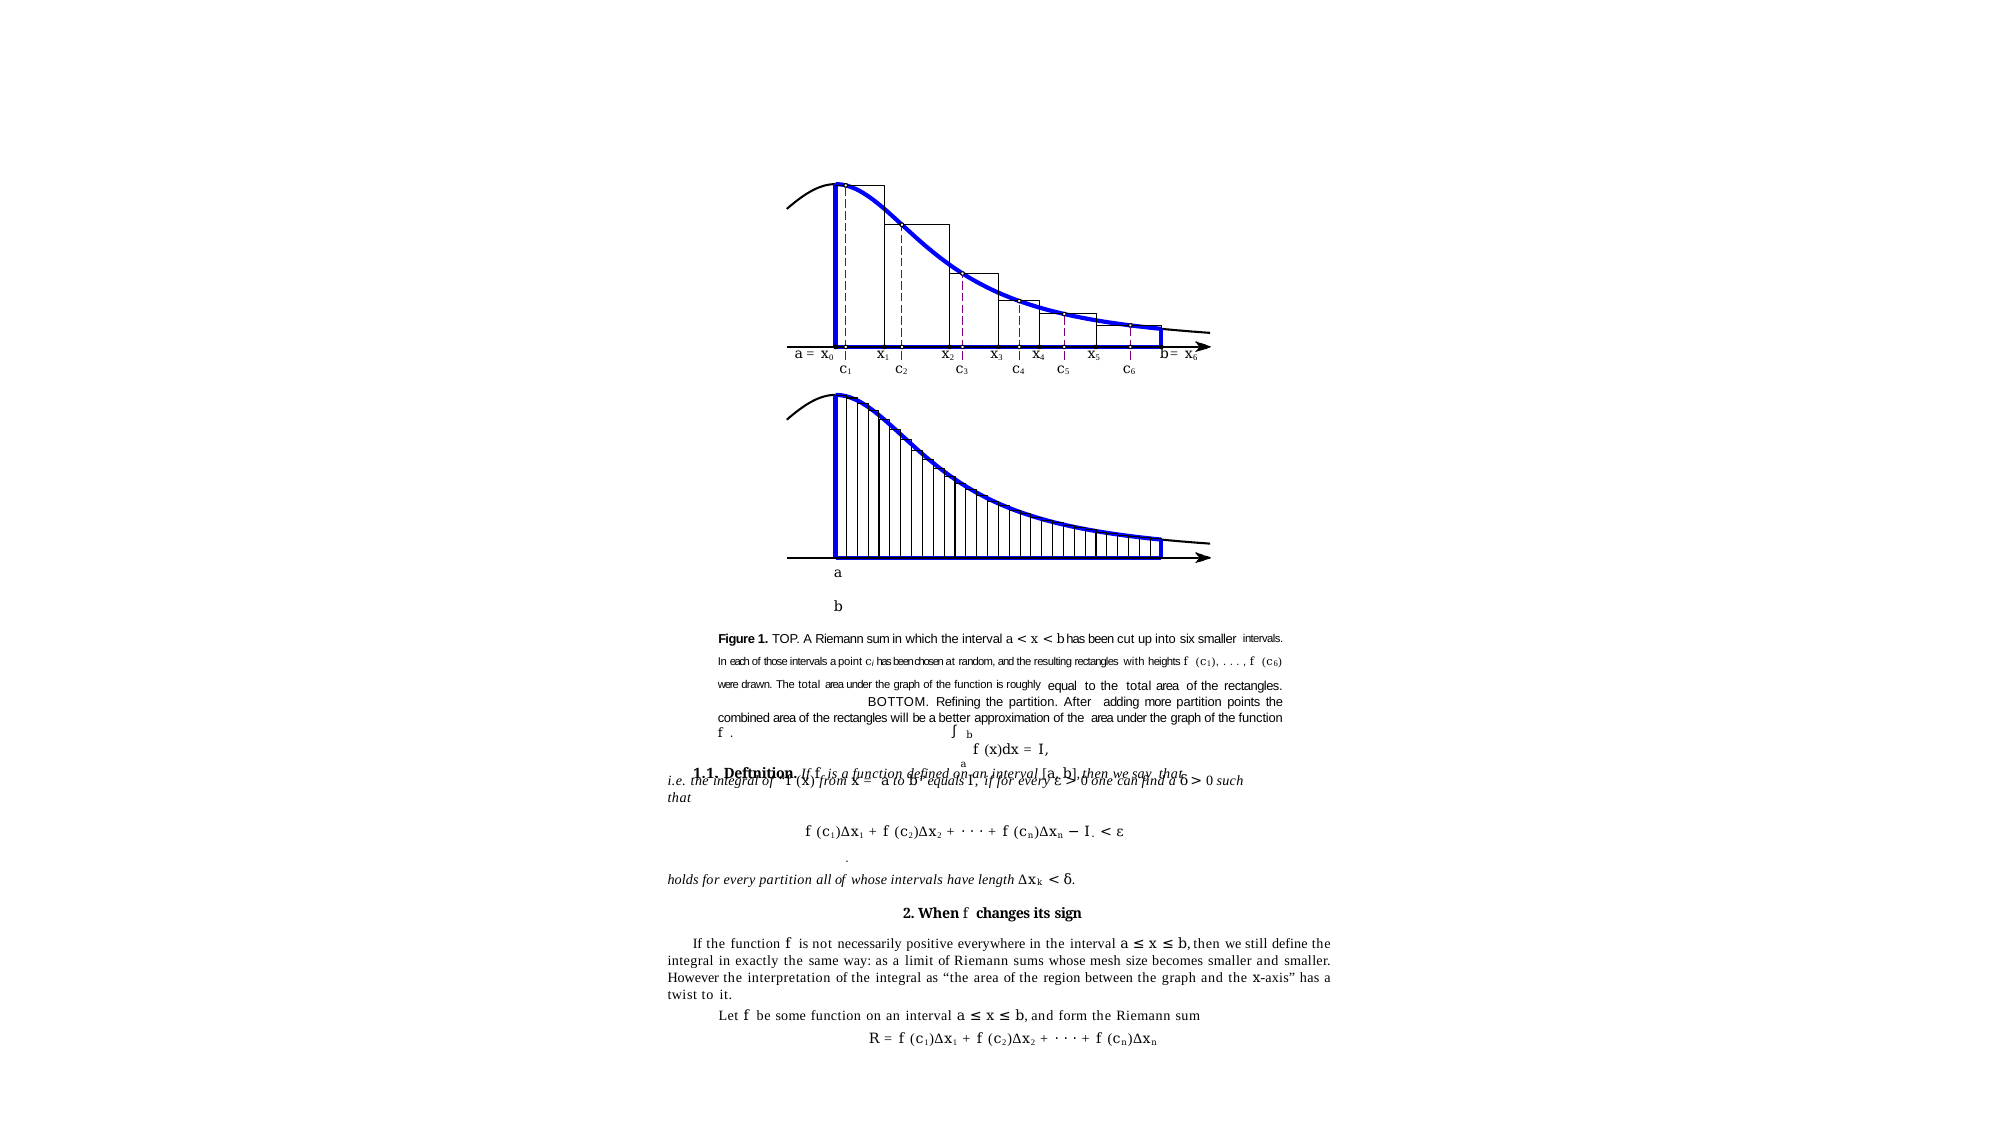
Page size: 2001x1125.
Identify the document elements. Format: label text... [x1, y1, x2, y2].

text_box [998, 505, 1010, 558]
text_box [944, 476, 955, 558]
text_box [933, 468, 945, 558]
text_box [1128, 536, 1140, 558]
text_box [1065, 313, 1097, 347]
text_box c3 [954, 356, 969, 377]
text_box [1096, 325, 1130, 347]
text_box [1096, 532, 1107, 558]
text_box [885, 206, 926, 224]
text_box [1106, 533, 1118, 558]
text_box [889, 429, 901, 558]
text_box [1117, 535, 1129, 558]
text_box [1063, 525, 1075, 558]
text_box b = x6 [1158, 342, 1200, 363]
text_box [922, 459, 934, 558]
text_box a b Figure 1. TOP. A Riemann sum in which the interval a < x < b has been cut up into six smaller intervals. In each of those intervals a point ci has been chosen at random, and the resulting rectangles with heights f (c1), . . . , f (c6) were drawn. The total area under the graph of the function is roughly equal to the total area of the rectangles. BOTTOM. Refining the partition. After adding more partition points the combined area of the rectangles will be a better approximation of the area under the graph of the function f . 1.1. Deftnition. If f is a function defined on an interval [a, b], then we say that [691, 561, 1284, 739]
text_box c2 [893, 356, 909, 377]
text_box [963, 273, 999, 347]
text_box [1131, 325, 1162, 347]
text_box [987, 501, 999, 558]
text_box [998, 300, 1019, 342]
text_box [1039, 313, 1064, 347]
text_box [1020, 300, 1040, 342]
text_box [884, 224, 901, 347]
text_box [950, 234, 1153, 325]
text_box [1085, 529, 1097, 558]
text_box [965, 489, 977, 558]
text_box [1030, 517, 1042, 558]
text_box [1195, 552, 1211, 561]
text_box c5 [1055, 356, 1071, 377]
text_box a = x0 [793, 342, 837, 363]
text_box x5 [1086, 342, 1103, 363]
text_box x3 x4 [988, 342, 1047, 363]
text_box c4 [1010, 363, 1026, 377]
text_box x1 [875, 342, 893, 363]
text_box [911, 450, 923, 558]
text_box c1 [837, 356, 853, 377]
text_box [1052, 522, 1064, 558]
text_box [786, 394, 835, 420]
text_box [835, 395, 847, 558]
text_box [878, 419, 890, 558]
text_box [900, 439, 912, 558]
text_box [1195, 341, 1211, 352]
text_box [857, 403, 869, 558]
text_box c6 [1121, 356, 1136, 377]
text_box [1139, 537, 1151, 558]
text_box [902, 224, 950, 347]
text_box [976, 495, 988, 558]
text_box [786, 184, 835, 209]
text_box [879, 414, 1158, 538]
text_box [846, 398, 858, 558]
text_box f (x)dx = I, a i.e. the integral of “f (x) from x = a to b” equals I, if for every ε > 0 one can find a δ > 0 such that f (c1)∆x1 + f (c2)∆x2 + · · · + f (cn)∆xn − I. < ε holds for every partition all of. whose intervals have length ∆xk < δ. 2. When f changes its sign If the function f is not necessarily positive everywhere in the interval a ≤ x ≤ b, then we still define the integral in exactly the same way: as a limit of Riemann sums whose mesh size becomes smaller and smaller. However the interpretation of the integral as “the area of the region between the graph and the x-axis” has a twist to it. Let f be some function on an interval a ≤ x ≤ b, and form the Riemann sum R = f (c1)∆x1 + f (c2)∆x2 + · · · + f (cn)∆xn [666, 739, 1337, 1048]
text_box [1150, 538, 1162, 558]
text_box [835, 185, 845, 347]
text_box [846, 185, 885, 347]
text_box ∫ [950, 719, 962, 739]
text_box b [965, 727, 973, 739]
text_box [949, 273, 962, 347]
text_box [1020, 513, 1031, 558]
text_box [868, 410, 879, 558]
text_box [1074, 527, 1086, 558]
text_box [1041, 520, 1053, 558]
text_box [954, 483, 966, 558]
text_box x2 [940, 342, 957, 363]
text_box [1009, 510, 1021, 558]
